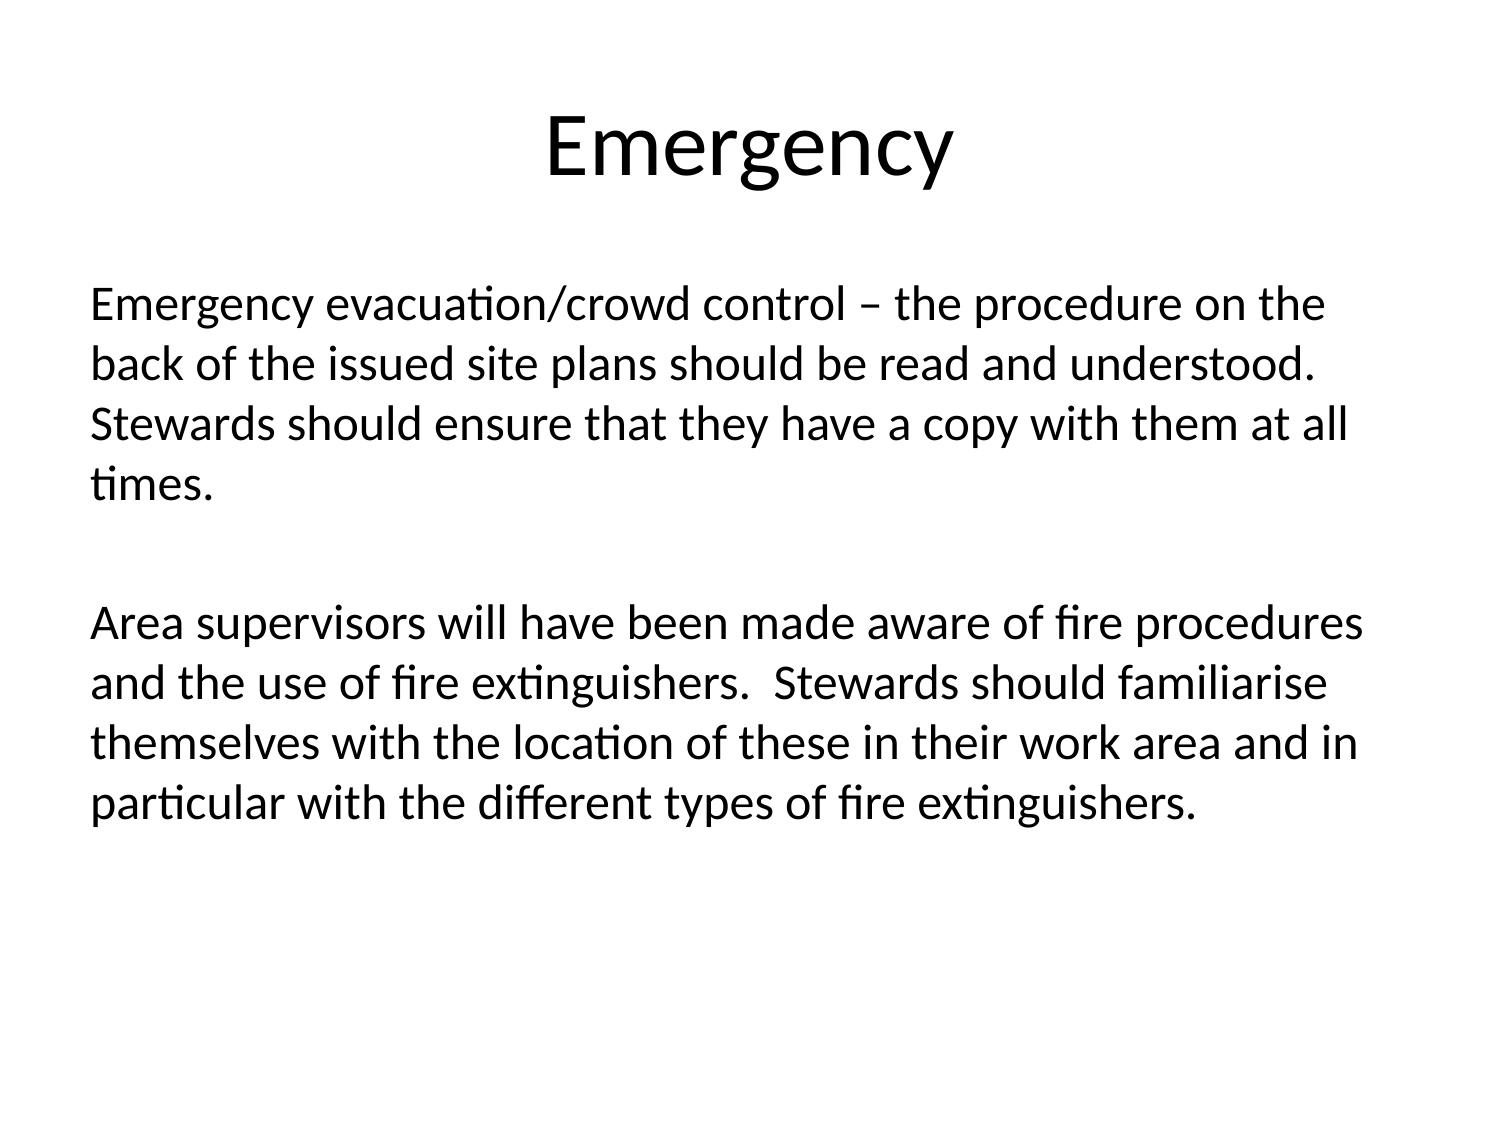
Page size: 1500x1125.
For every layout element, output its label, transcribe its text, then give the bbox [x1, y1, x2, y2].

title Emergency [75, 45, 1425, 233]
list Emergency evacuation/crowd control – the procedure on the back of the issued site plans should be read and understood. Stewards should ensure that they have a copy with them at all times. Area supervisors will have been made aware of fire procedures and the use of fire extinguishers. Stewards should familiarise themselves with the location of these in their work area and in particular with the different types of fire extinguishers. [75, 262, 1425, 1005]
